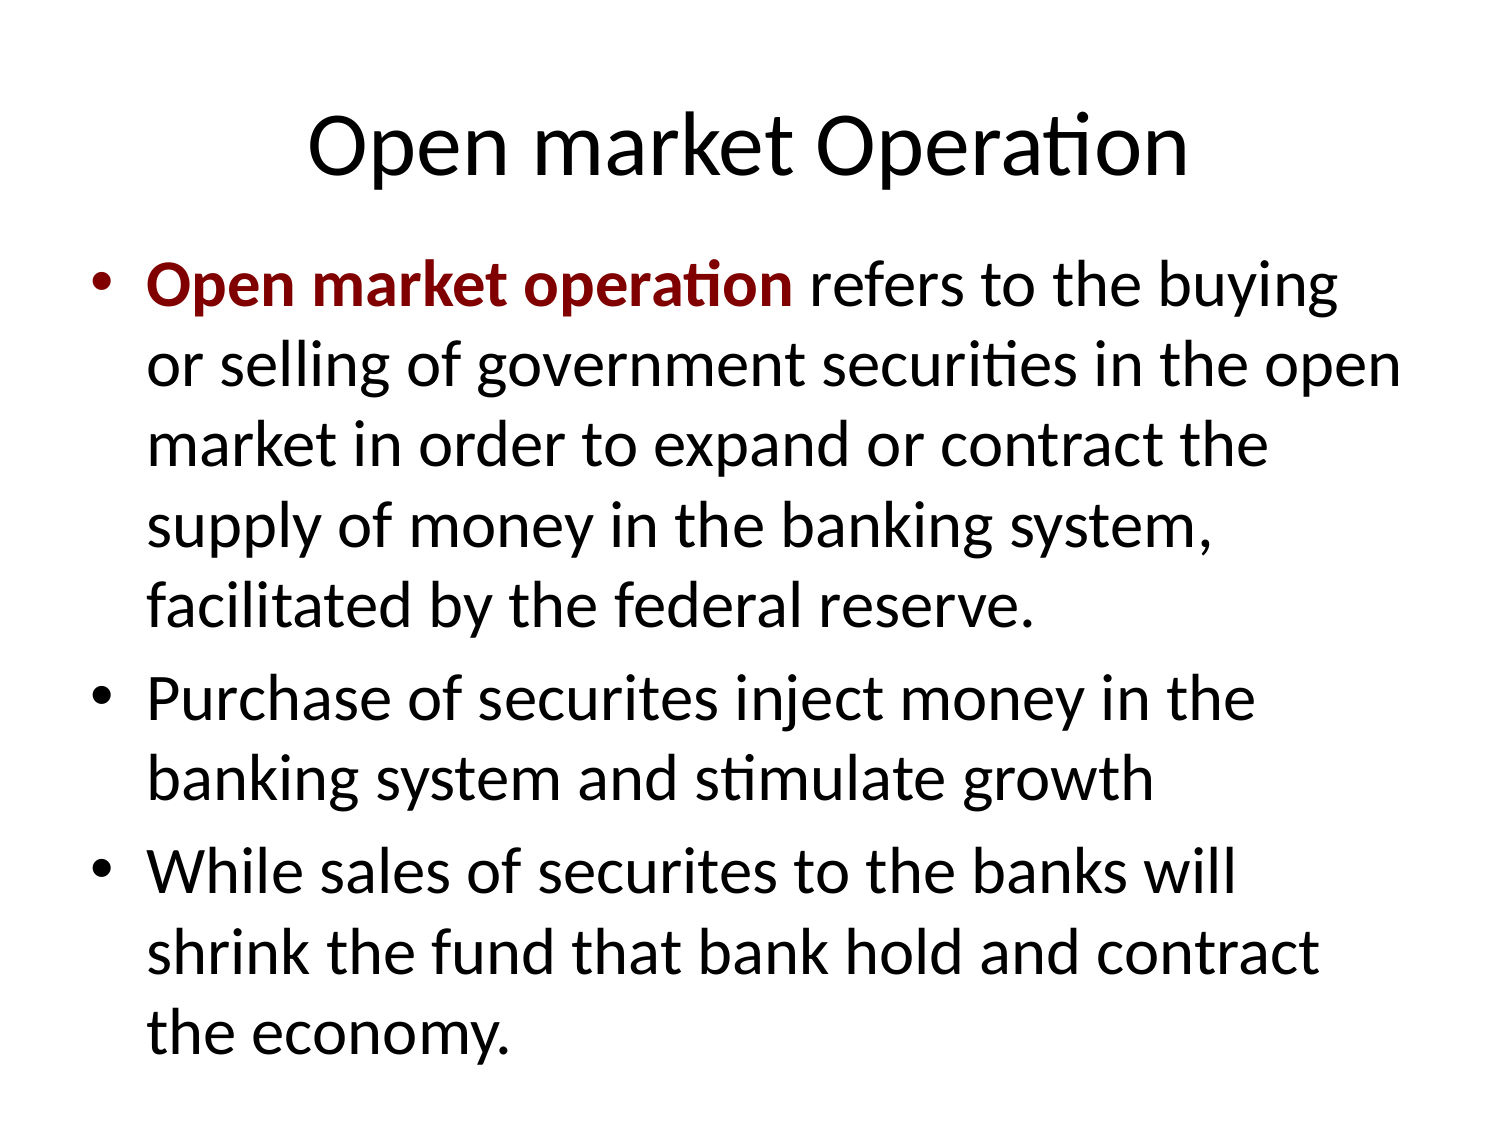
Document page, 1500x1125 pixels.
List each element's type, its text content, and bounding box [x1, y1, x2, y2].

list Open market operation refers to the buying or selling of government securities in the open market in order to expand or contract the supply of money in the banking system, facilitated by the federal reserve. Purchase of securites inject money in the banking system and stimulate growth While sales of securites to the banks will shrink the fund that bank hold and contract the economy. [75, 232, 1425, 1125]
title Open market Operation [75, 45, 1425, 232]
